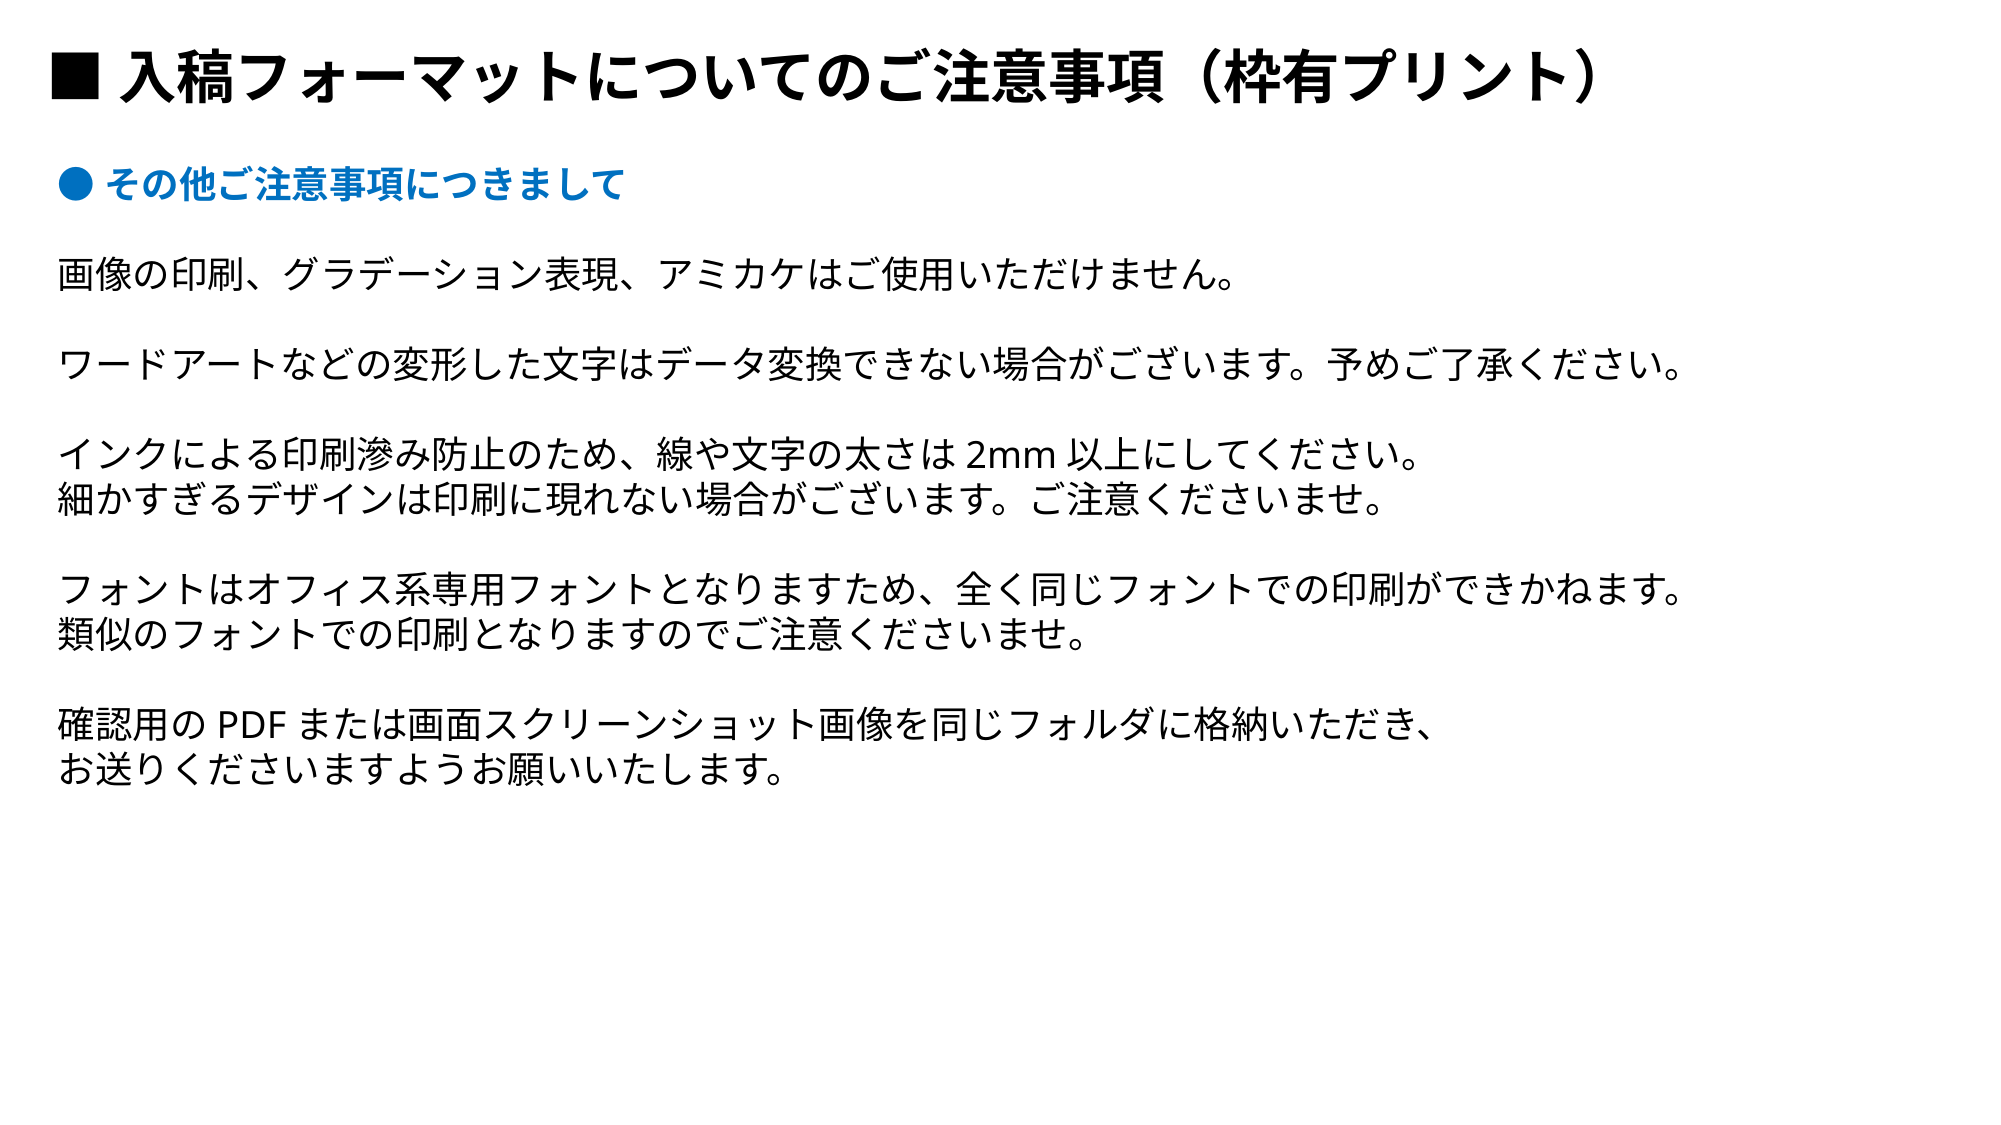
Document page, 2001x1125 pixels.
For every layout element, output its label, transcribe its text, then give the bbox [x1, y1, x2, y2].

text_box ●その他ご注意事項につきまして 画像の印刷、グラデーション表現、アミカケはご使用いただけません。 ワードアートなどの変形した文字はデータ変換できない場合がございます。予めご了承ください。 インクによる印刷滲み防止のため、線や文字の太さは2mm以上にしてください。 細かすぎるデザインは印刷に現れない場合がございます。ご注意くださいませ。 フォントはオフィス系専用フォントとなりますため、全く同じフォントでの印刷ができかねます。 類似のフォントでの印刷となりますのでご注意くださいませ。 確認用のPDFまたは画面スクリーンショット画像を同じフォルダに格納いただき、 お送りくださいますようお願いいたします。 [42, 153, 1927, 798]
text_box ■入稿フォーマットについてのご注意事項（枠有プリント） [31, 32, 1647, 118]
